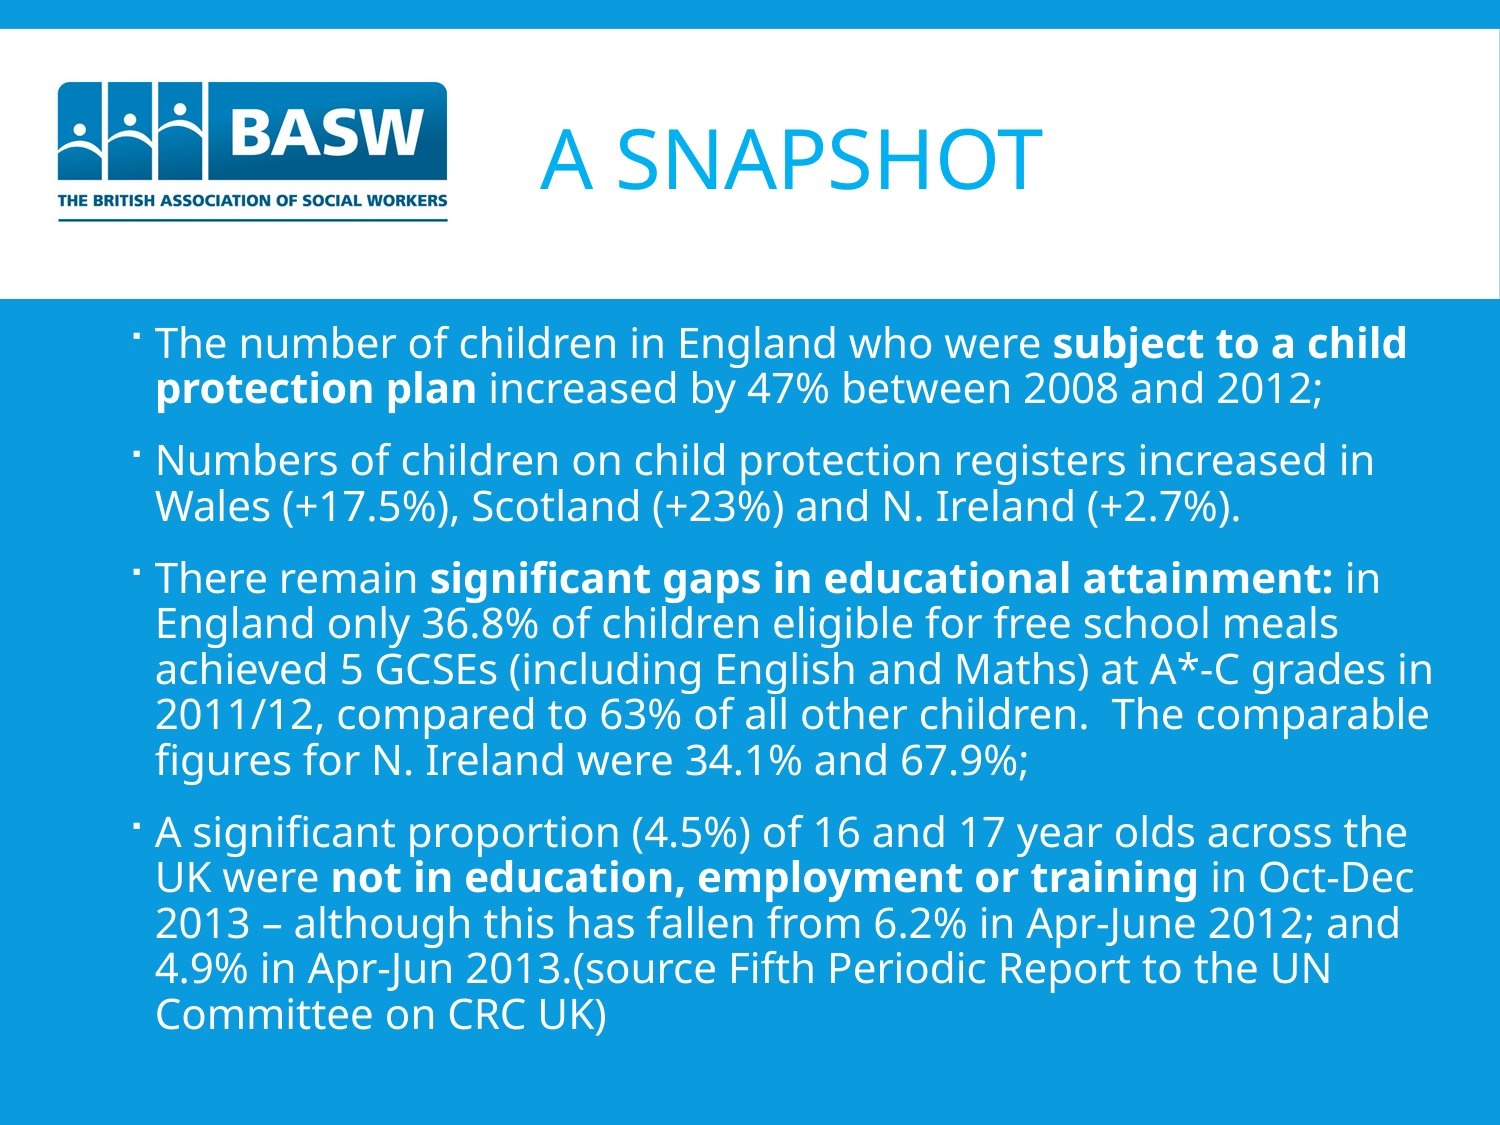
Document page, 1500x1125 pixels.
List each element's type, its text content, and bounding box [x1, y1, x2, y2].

picture [52, 77, 453, 230]
title A snapshot [525, 37, 1455, 291]
list The number of children in England who were subject to a child protection plan increased by 47% between 2008 and 2012; Numbers of children on child protection registers increased in Wales (+17.5%), Scotland (+23%) and N. Ireland (+2.7%). There remain significant gaps in educational attainment: in England only 36.8% of children eligible for free school meals achieved 5 GCSEs (including English and Maths) at A*-C grades in 2011/12, compared to 63% of all other children. The comparable figures for N. Ireland were 34.1% and 67.9%; A significant proportion (4.5%) of 16 and 17 year olds across the UK were not in education, employment or training in Oct-Dec 2013 – although this has fallen from 6.2% in Apr-June 2012; and 4.9% in Apr-Jun 2013.(source Fifth Periodic Report to the UN Committee on CRC UK) [112, 314, 1455, 1059]
